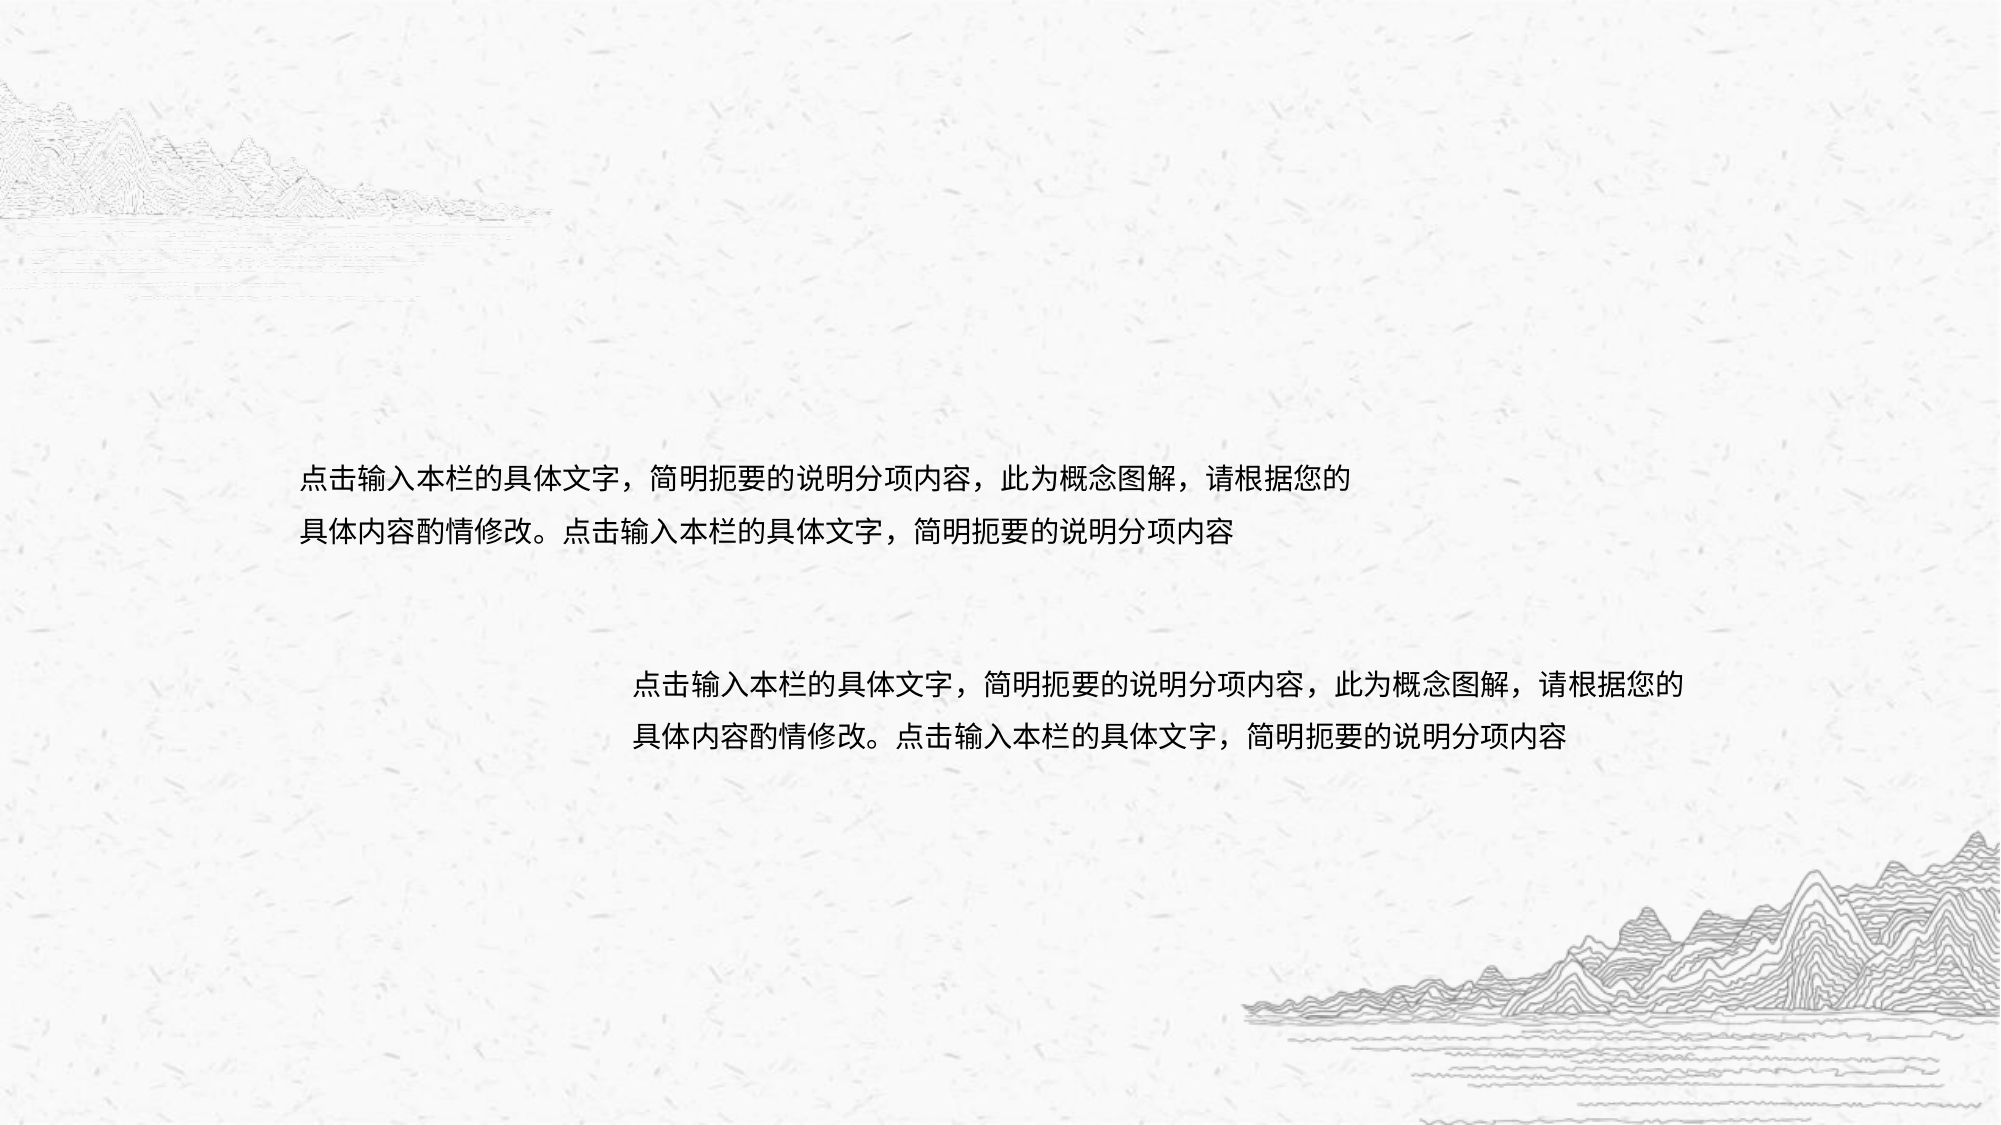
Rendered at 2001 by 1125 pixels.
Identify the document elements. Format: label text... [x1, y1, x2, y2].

text_box 点击输入本栏的具体文字，简明扼要的说明分项内容，此为概念图解，请根据您的具体内容酌情修改。点击输入本栏的具体文字，简明扼要的说明分项内容 [284, 435, 1373, 556]
text_box 点击输入本栏的具体文字，简明扼要的说明分项内容，此为概念图解，请根据您的具体内容酌情修改。点击输入本栏的具体文字，简明扼要的说明分项内容 [617, 640, 1706, 761]
picture [0, 0, 2000, 1125]
